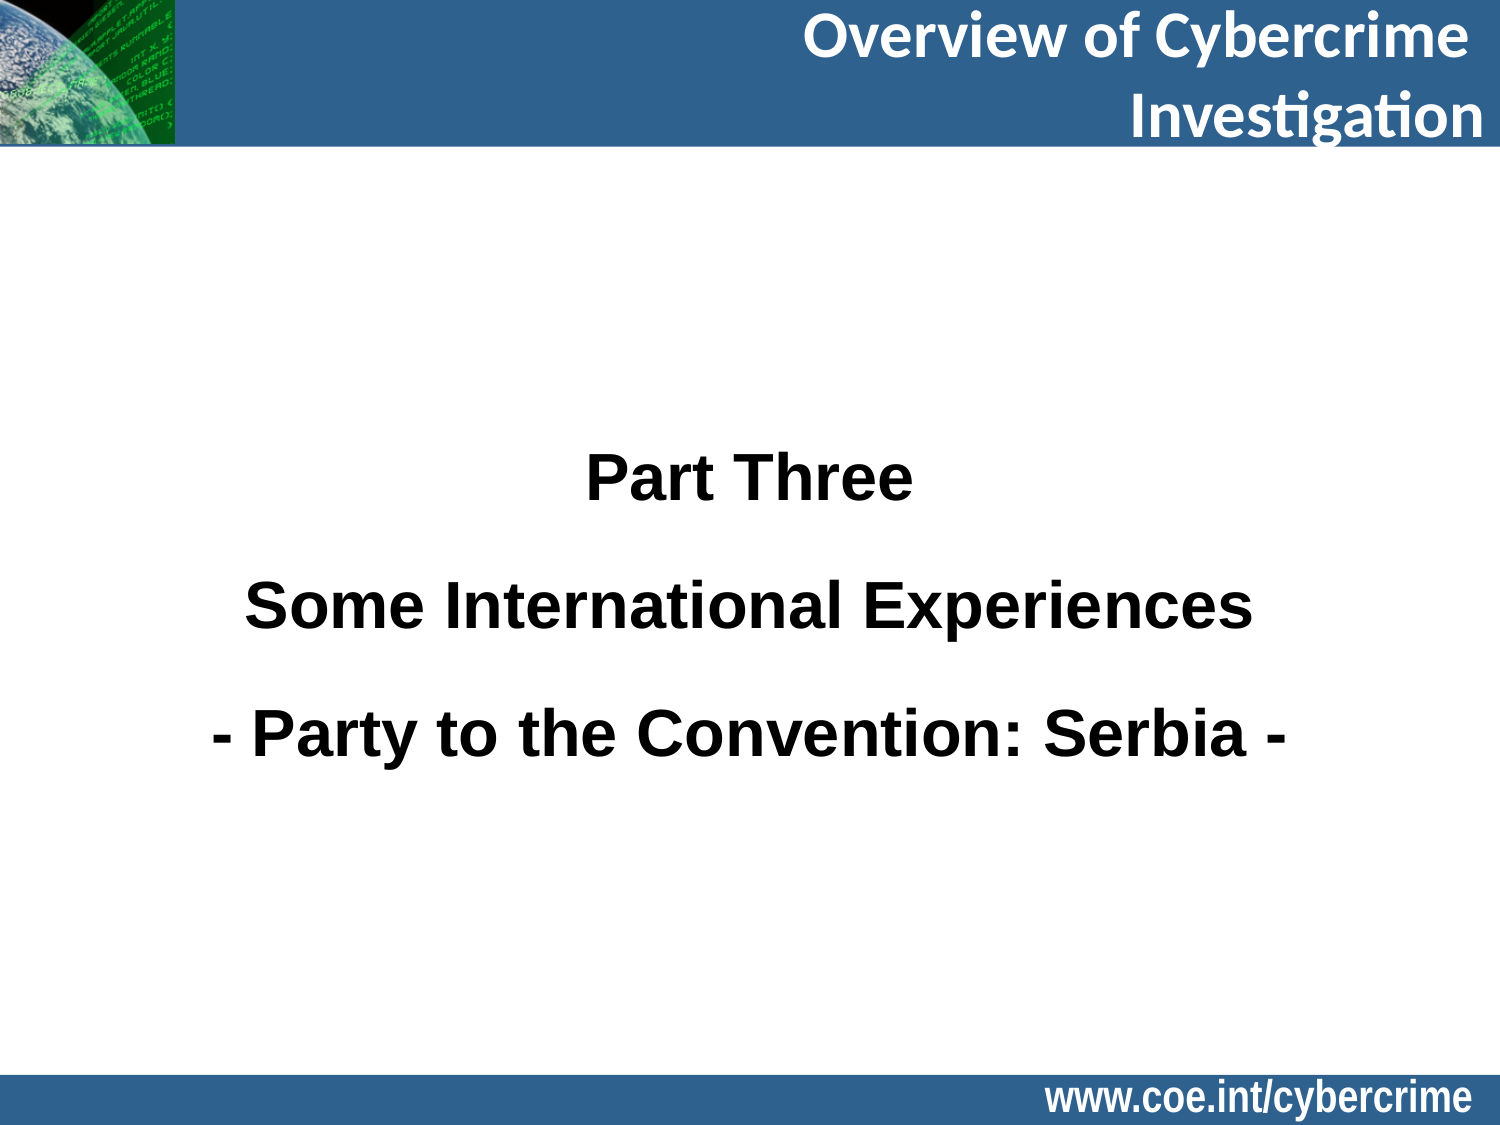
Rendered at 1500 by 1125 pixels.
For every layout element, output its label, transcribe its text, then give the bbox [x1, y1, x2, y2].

text_box Overview of Cybercrime Investigation [177, 0, 1500, 149]
picture [0, 0, 175, 144]
text_box Part Three Some International Experiences - Party to the Convention: Serbia - [50, 441, 1450, 777]
text_box [0, 1073, 1030, 1125]
text_box www.coe.int/cybercrime [1030, 1059, 1500, 1125]
